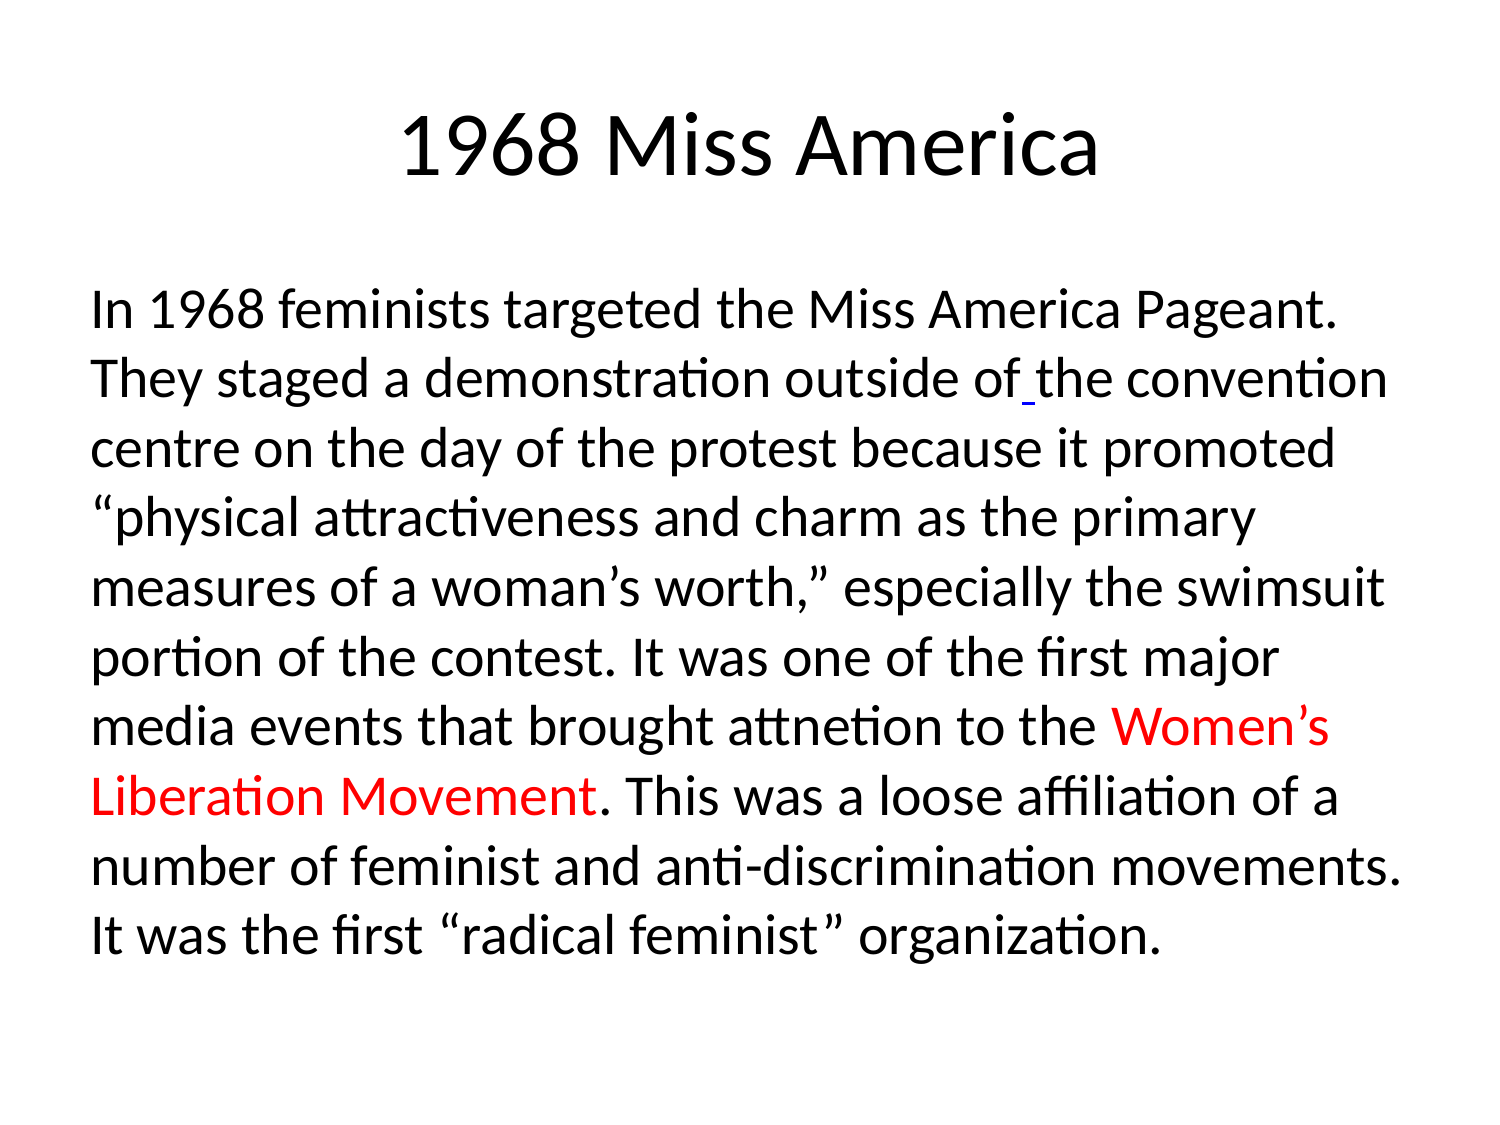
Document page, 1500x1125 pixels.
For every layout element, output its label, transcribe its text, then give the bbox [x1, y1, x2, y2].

list In 1968 feminists targeted the Miss America Pageant. They staged a demonstration outside of the convention centre on the day of the protest because it promoted “physical attractiveness and charm as the primary measures of a woman’s worth,” especially the swimsuit portion of the contest. It was one of the first major media events that brought attnetion to the Women’s Liberation Movement. This was a loose affiliation of a number of feminist and anti-discrimination movements. It was the first “radical feminist” organization. [75, 262, 1425, 1005]
title 1968 Miss America [75, 45, 1425, 233]
